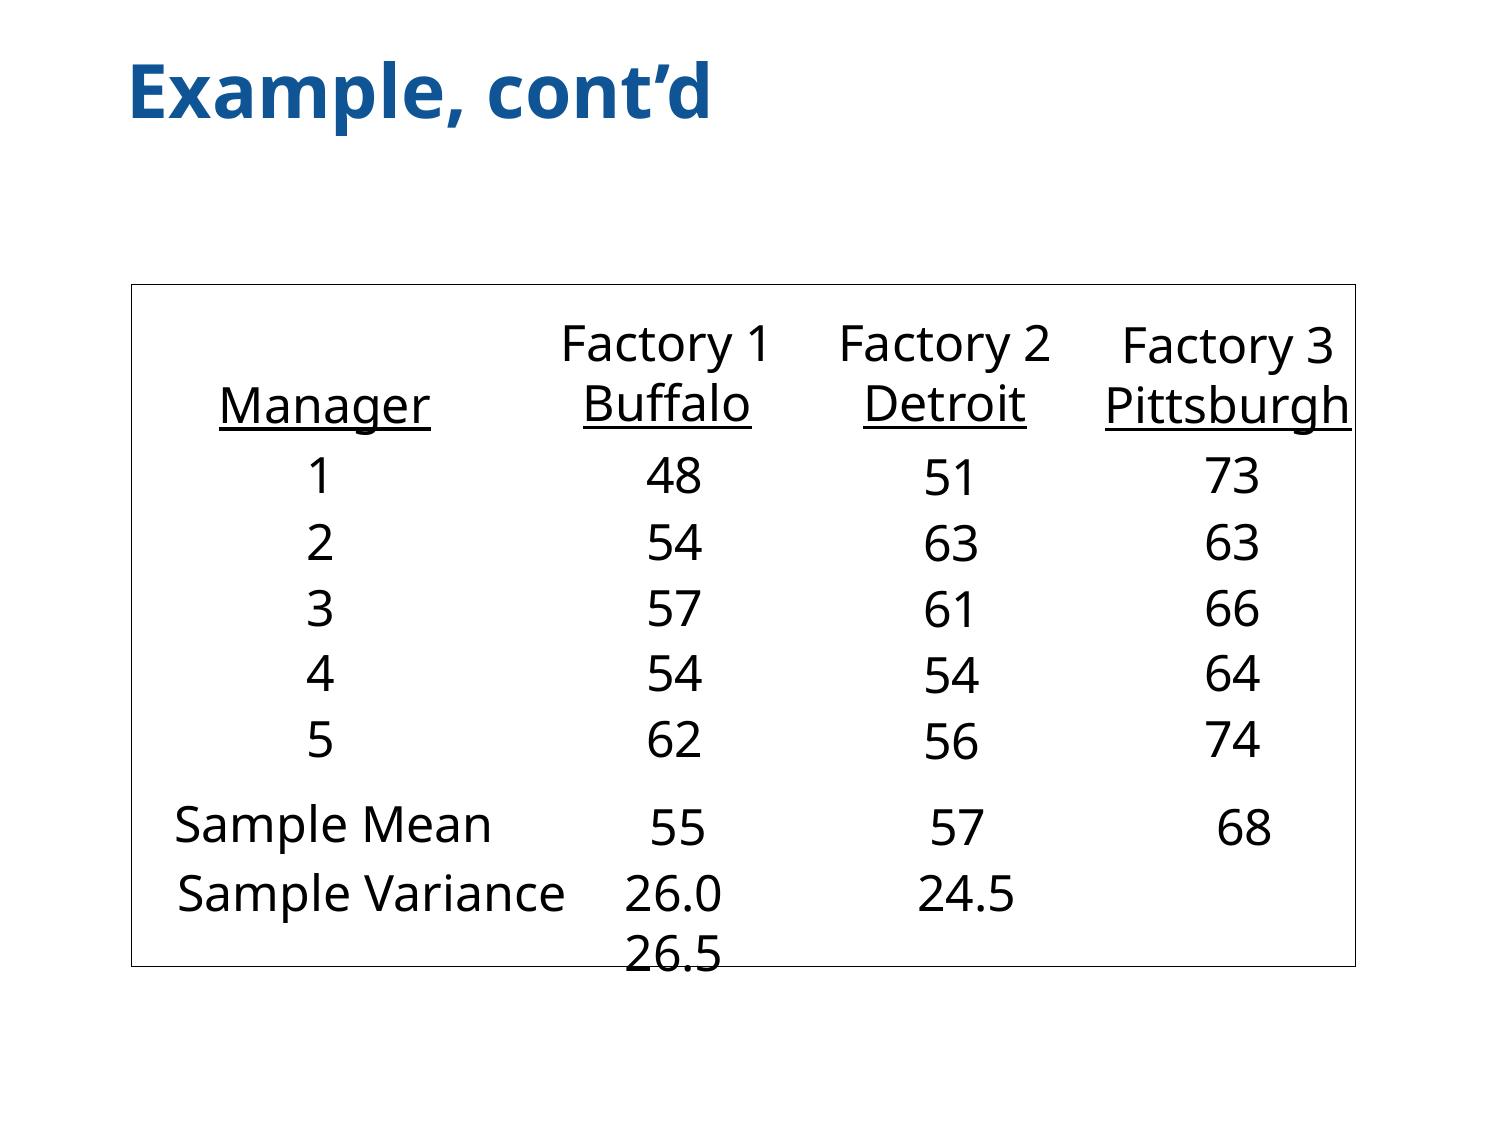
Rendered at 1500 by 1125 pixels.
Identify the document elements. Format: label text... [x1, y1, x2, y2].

text_box Sample Variance [162, 853, 582, 929]
text_box 48 54 57 54 62 [634, 452, 716, 780]
text_box Factory 1 Buffalo [565, 292, 769, 452]
text_box Manager [204, 366, 446, 441]
text_box 51 63 61 54 56 [912, 455, 991, 777]
text_box [131, 284, 1356, 967]
text_box Factory 2 Detroit [812, 288, 1078, 455]
text_box 55 57 68 [634, 787, 1292, 853]
text_box Sample Mean [159, 784, 509, 860]
text_box 73 63 66 64 74 [1193, 463, 1272, 780]
text_box 1 2 3 4 5 [287, 441, 354, 780]
text_box Example, cont’d [112, 36, 1388, 196]
text_box Factory 3 Pittsburgh [1125, 284, 1332, 463]
text_box 26.0 24.5 26.5 [609, 853, 1292, 989]
